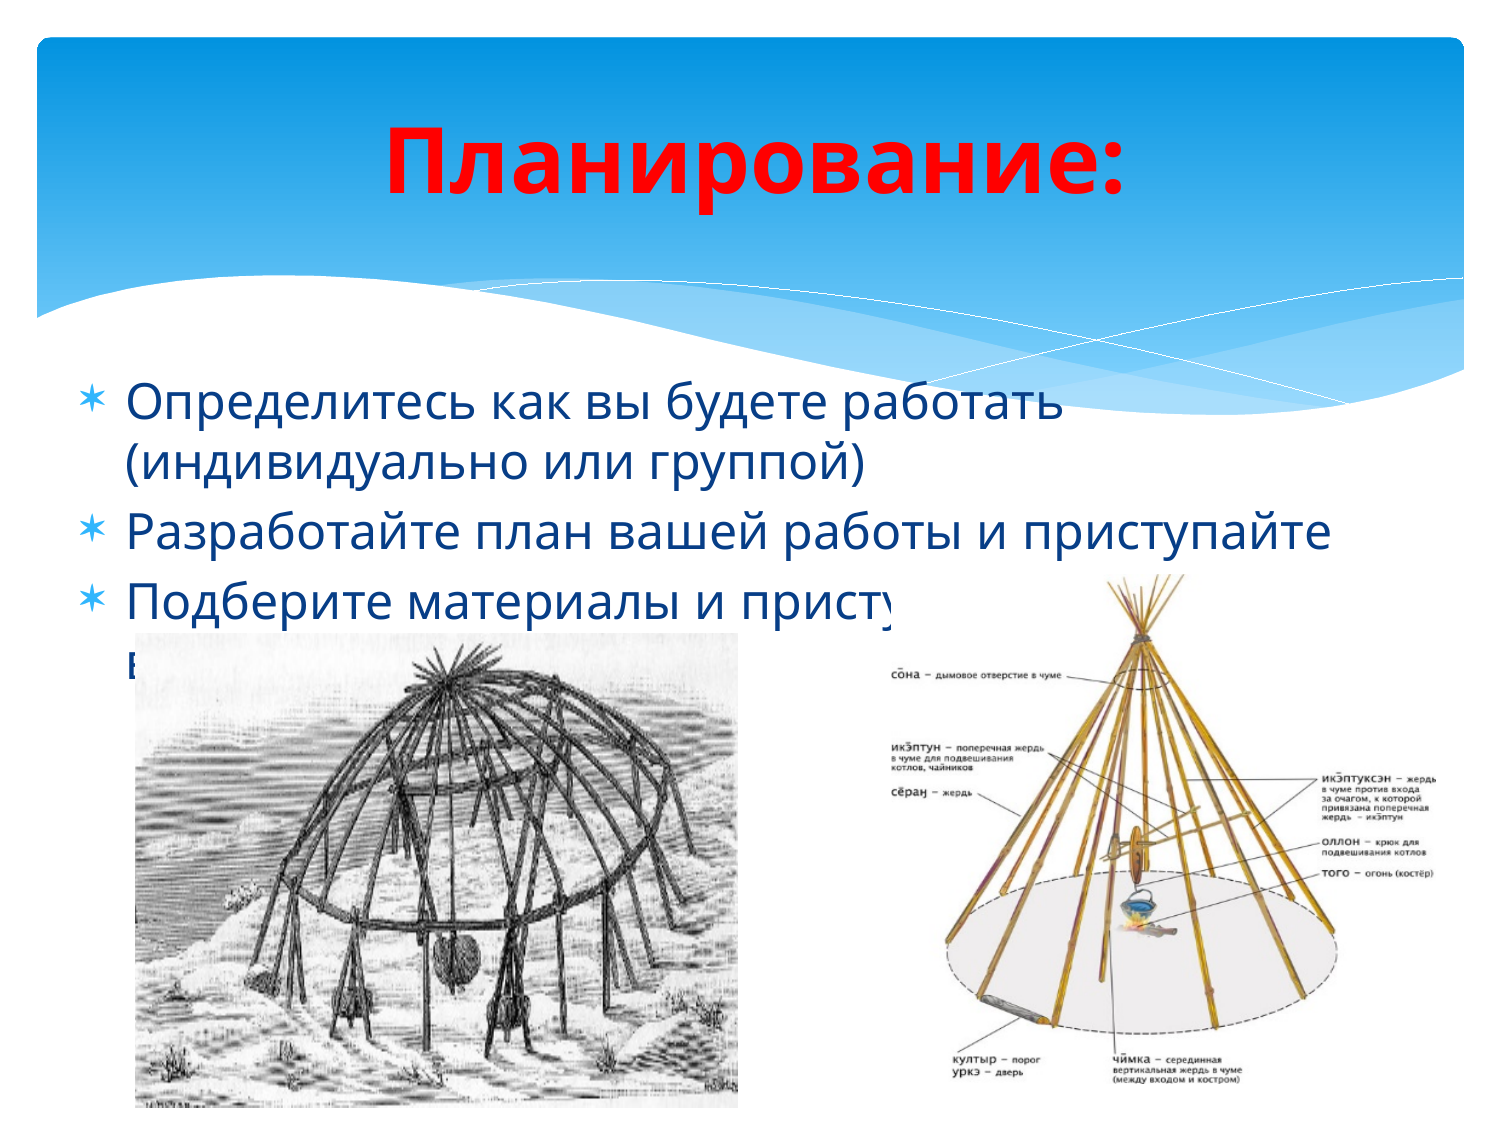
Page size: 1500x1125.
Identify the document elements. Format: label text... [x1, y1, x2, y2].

picture [135, 633, 739, 1108]
list Определитесь как вы будете работать (индивидуально или группой) Разработайте план вашей работы и приступайте Подберите материалы и приступайте к выполнению. [64, 361, 1415, 857]
title Планирование: [80, 90, 1431, 224]
picture [891, 574, 1436, 1084]
